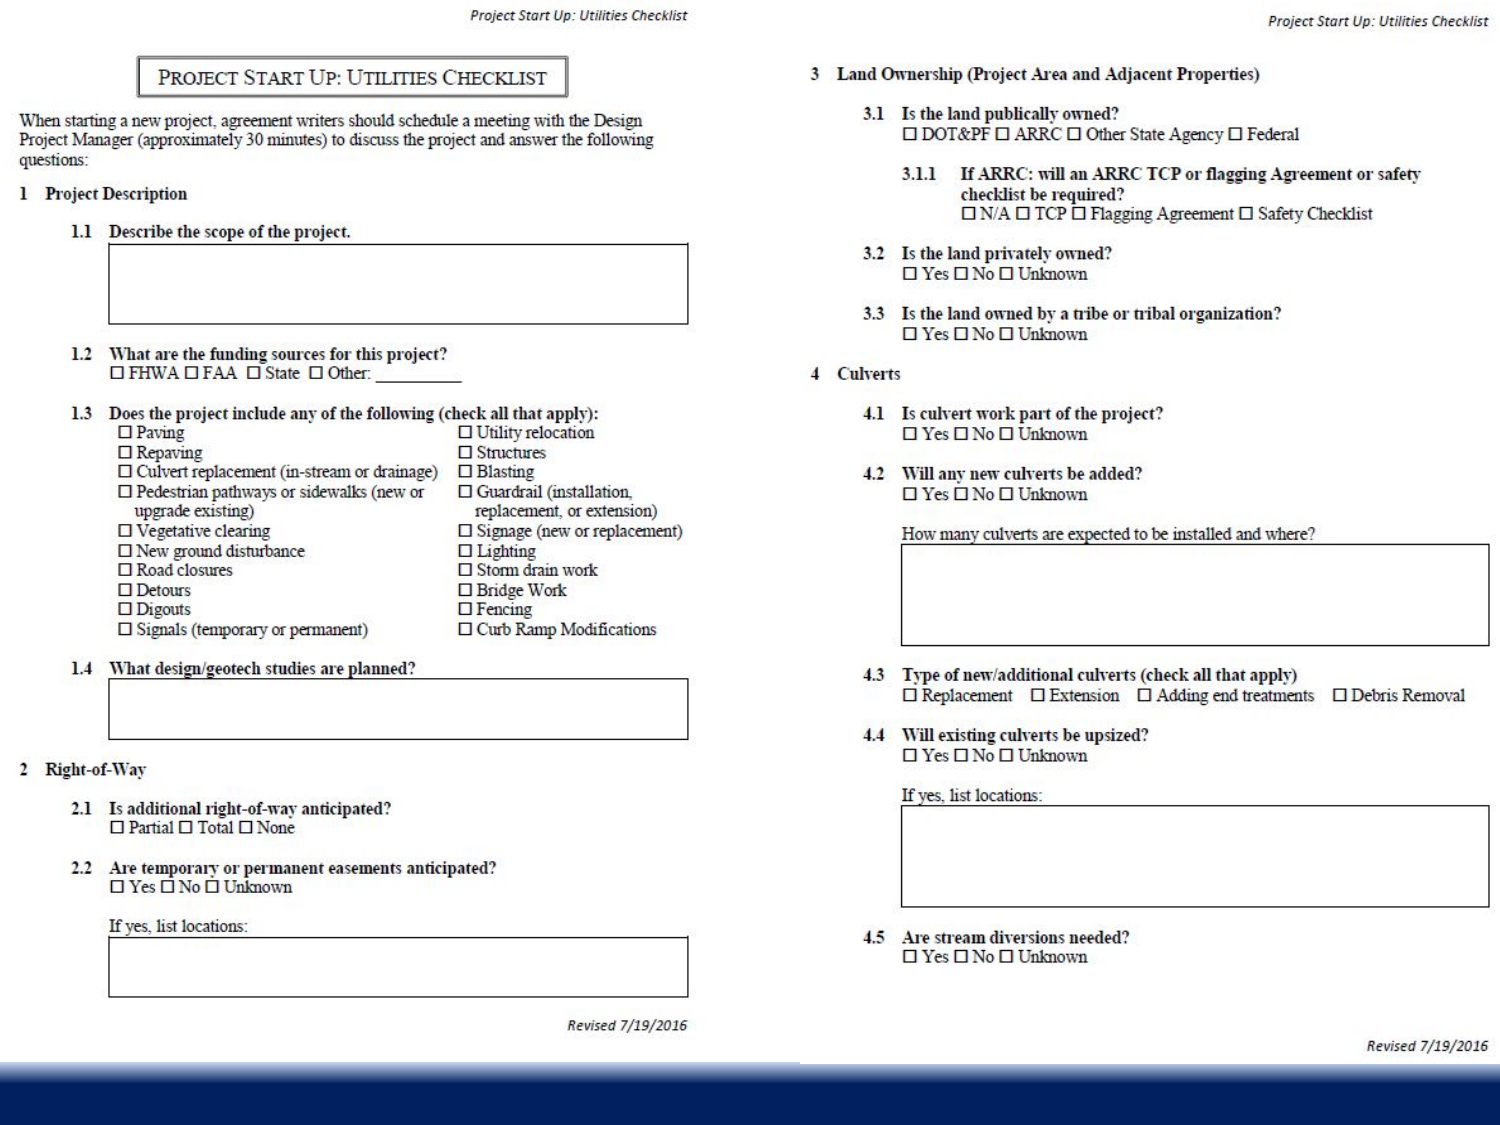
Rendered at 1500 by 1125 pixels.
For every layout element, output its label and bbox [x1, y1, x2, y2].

picture [799, 2, 1500, 1064]
picture [0, 0, 701, 1053]
